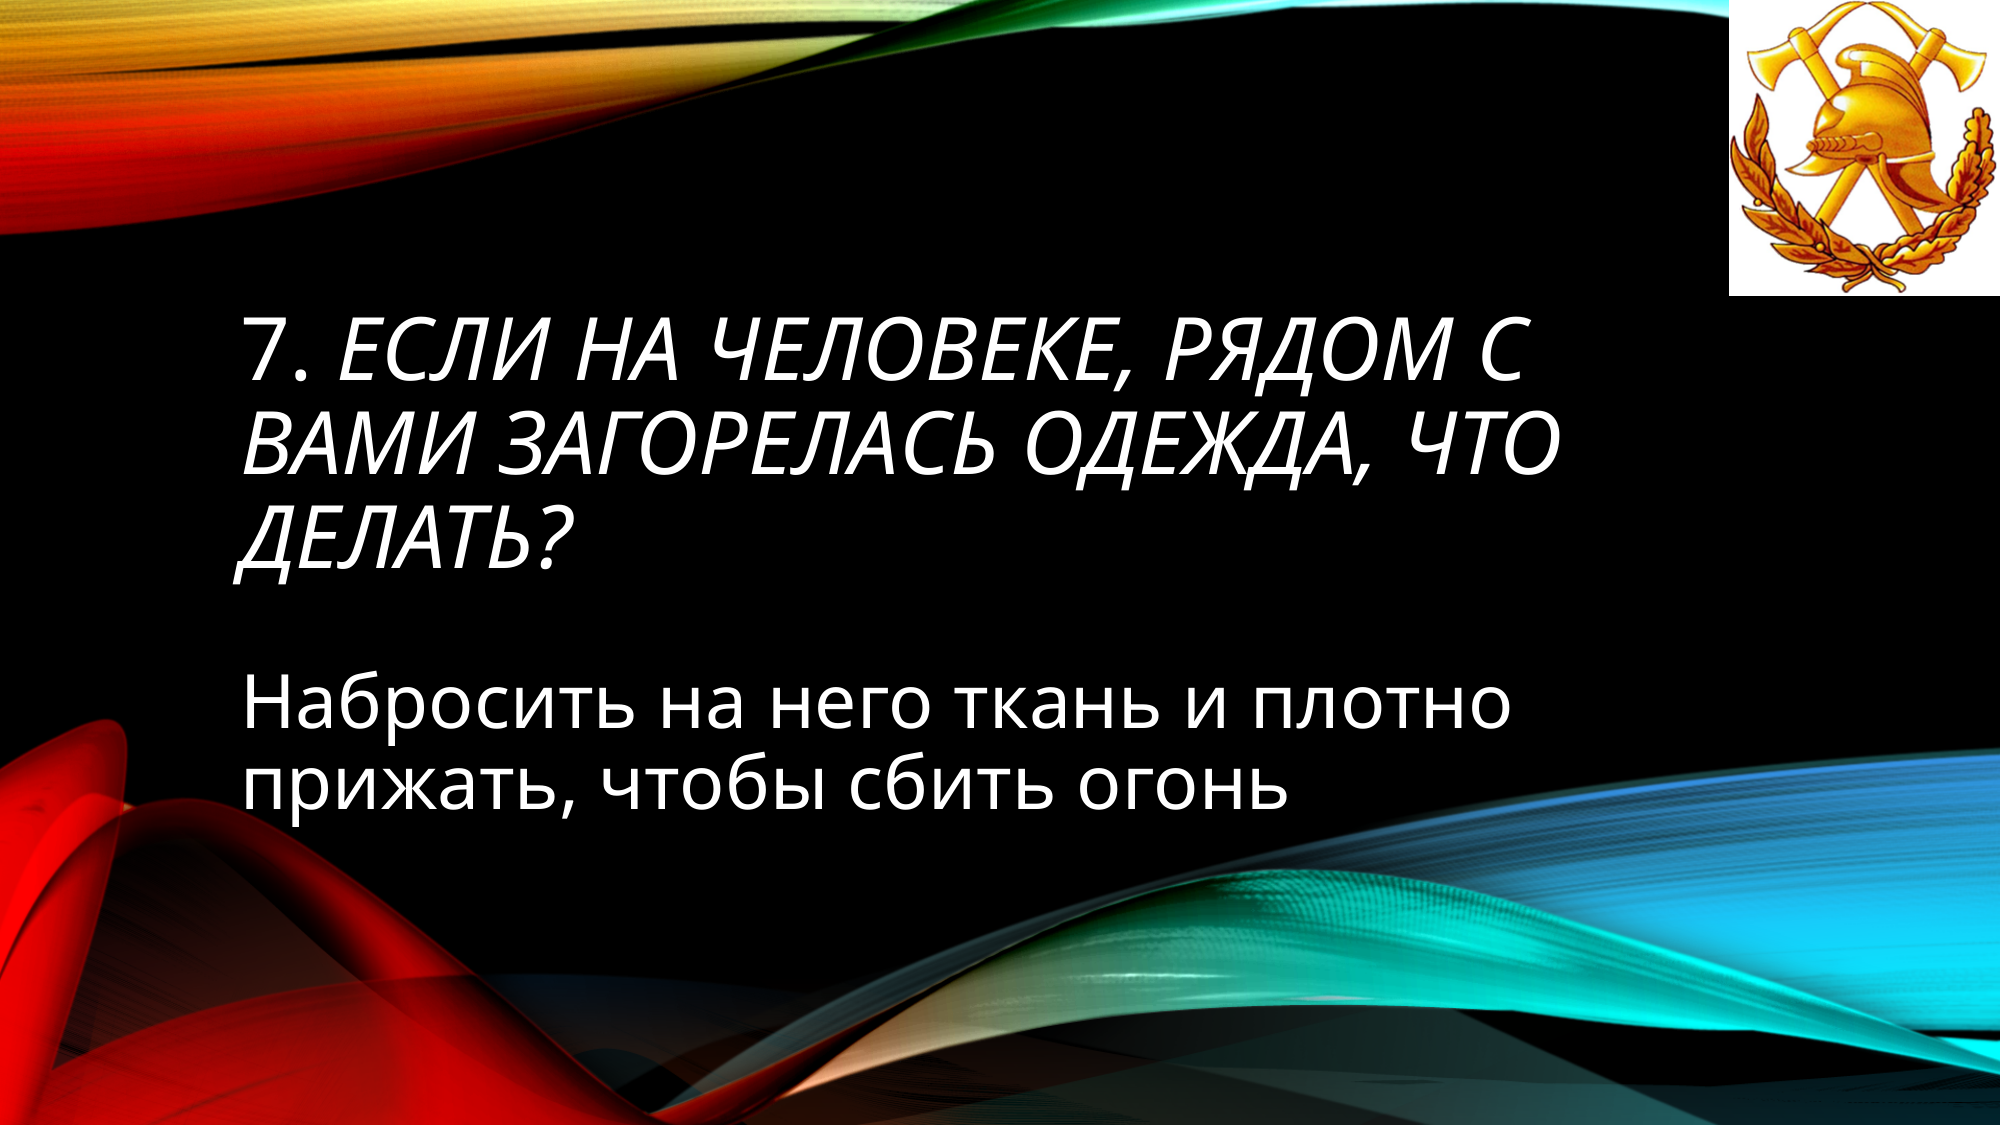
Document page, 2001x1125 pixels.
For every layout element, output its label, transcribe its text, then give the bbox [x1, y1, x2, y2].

title 7. Если на человеке, рядом с вами загорелась одежда, что делать? [225, 295, 1775, 595]
picture [0, 717, 2000, 1125]
picture [0, 0, 2000, 297]
subtitle Набросить на него ткань и плотно прижать, чтобы сбить огонь [225, 595, 1775, 816]
